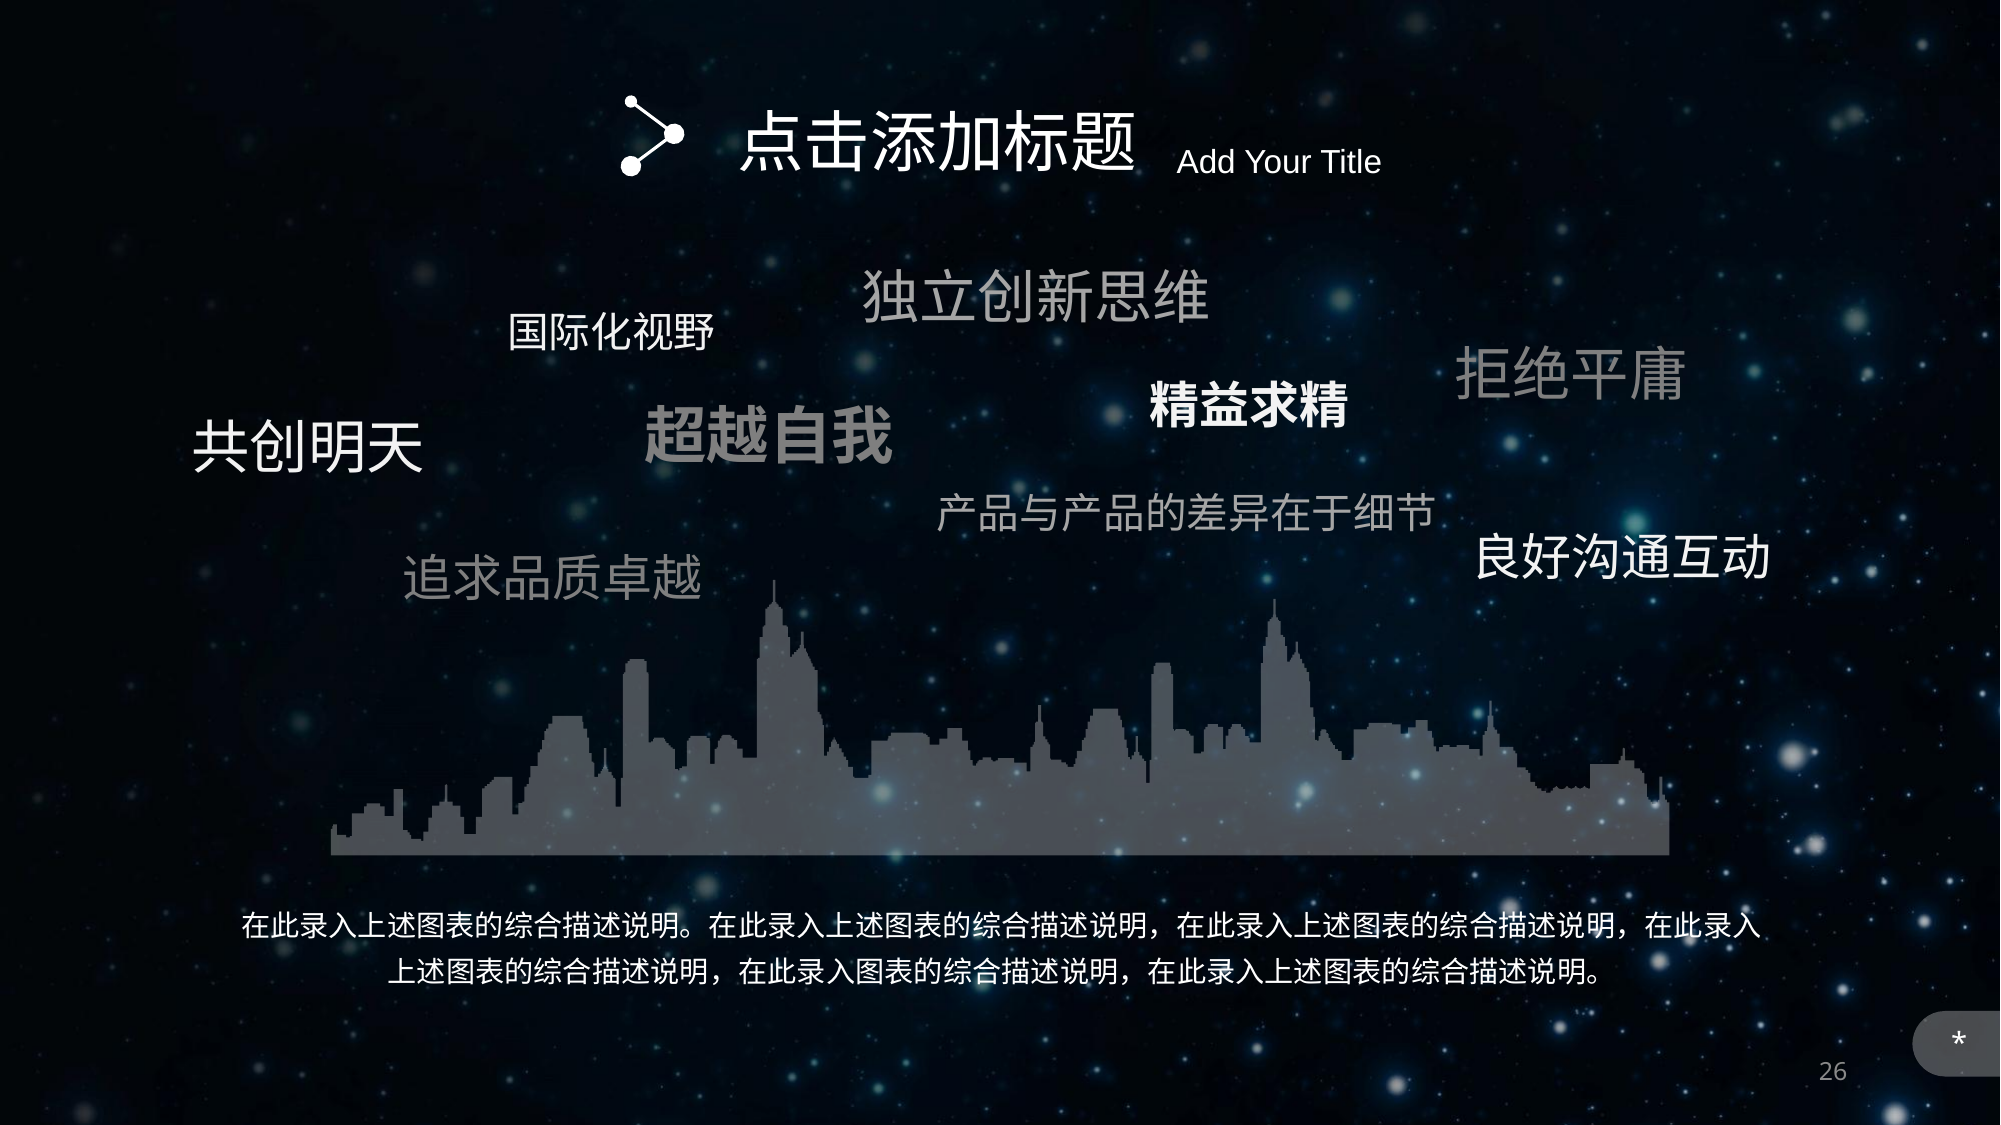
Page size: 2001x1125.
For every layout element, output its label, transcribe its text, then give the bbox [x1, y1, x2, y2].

text_box Add Your Title [1161, 132, 1541, 188]
text_box * [1925, 1018, 2000, 1065]
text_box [630, 101, 675, 167]
text_box 精益求精 [1134, 366, 1365, 442]
text_box 独立创新思维 [846, 253, 1226, 338]
picture [0, 0, 2000, 1125]
text_box 在此录入上述图表的综合描述说明。在此录入上述图表的综合描述说明，在此录入上述图表的综合描述说明，在此录入上述图表的综合描述说明，在此录入图表的综合描述说明，在此录入上述图表的综合描述说明。 [224, 889, 1779, 996]
text_box [1912, 1010, 2000, 1077]
text_box 共创明天 [176, 402, 440, 488]
text_box 拒绝平庸 [1439, 329, 1703, 414]
text_box 点击添加标题 [722, 92, 1153, 188]
slide_number 26 [1412, 1042, 1863, 1103]
text_box 追求品质卓越 [388, 538, 718, 614]
text_box 国际化视野 [492, 297, 731, 363]
text_box 产品与产品的差异在于细节 [921, 479, 1453, 545]
text_box 良好沟通互动 [1457, 517, 1787, 593]
text_box 超越自我 [629, 388, 910, 479]
text_box [330, 579, 1670, 856]
